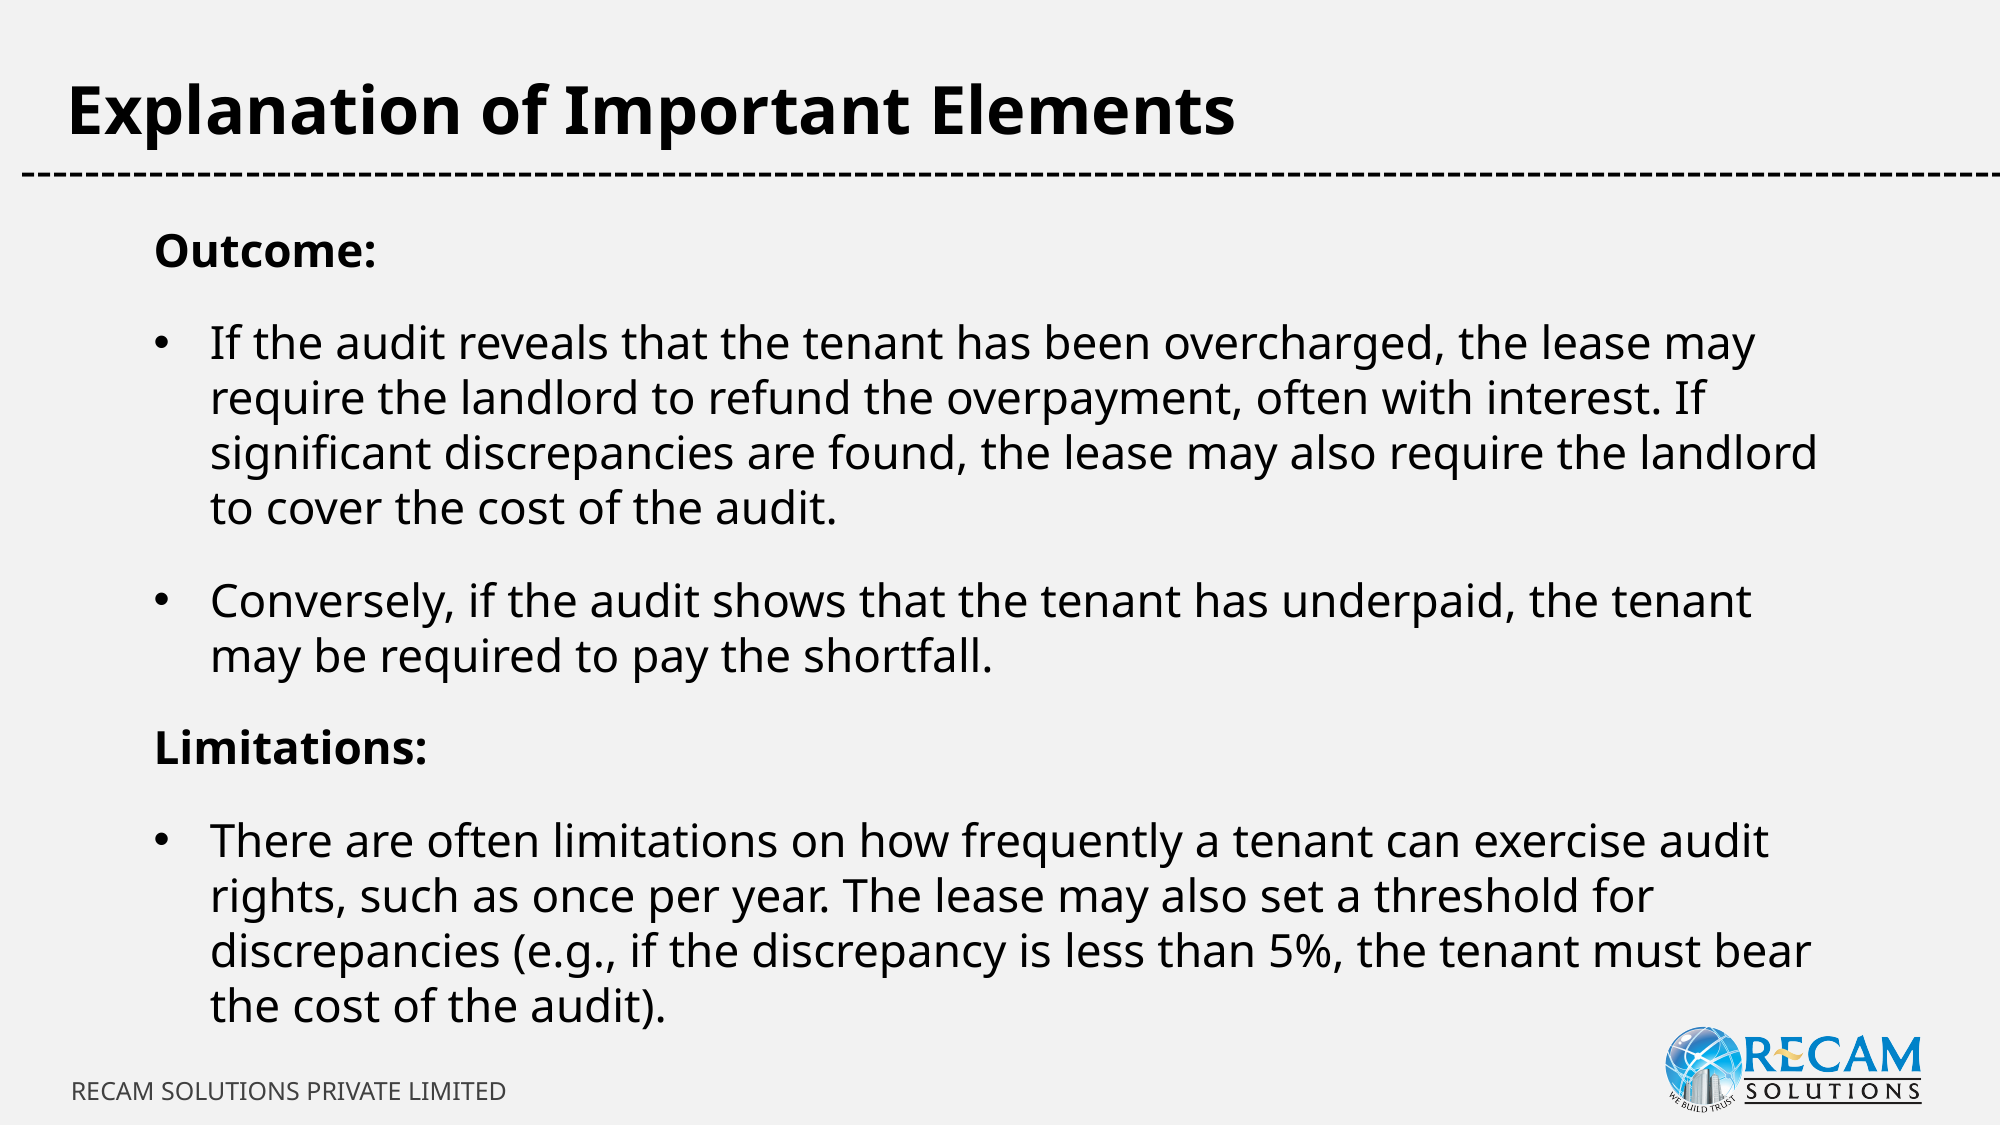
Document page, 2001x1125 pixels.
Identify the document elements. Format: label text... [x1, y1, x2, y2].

text_box Explanation of Important Elements [51, 60, 1520, 131]
text_box Outcome: If the audit reveals that the tenant has been overcharged, the lease may require the landlord to refund the overpayment, often with interest. If significant discrepancies are found, the lease may also require the landlord to cover the cost of the audit. Conversely, if the audit shows that the tenant has underpaid, the tenant may be required to pay the shortfall. Limitations: There are often limitations on how frequently a tenant can exercise audit rights, such as once per year. The lease may also set a threshold for discrepancies (e.g., if the discrepancy is less than 5%, the tenant must bear the cost of the audit). [138, 214, 1842, 1039]
footer RECAM SOLUTIONS PRIVATE LIMITED [70, 1073, 971, 1107]
text_box ----------------------------------------------------------------------------------------------------------------------------- [6, 131, 2000, 207]
picture [1652, 1014, 1935, 1125]
picture [1752, 1040, 1764, 1054]
